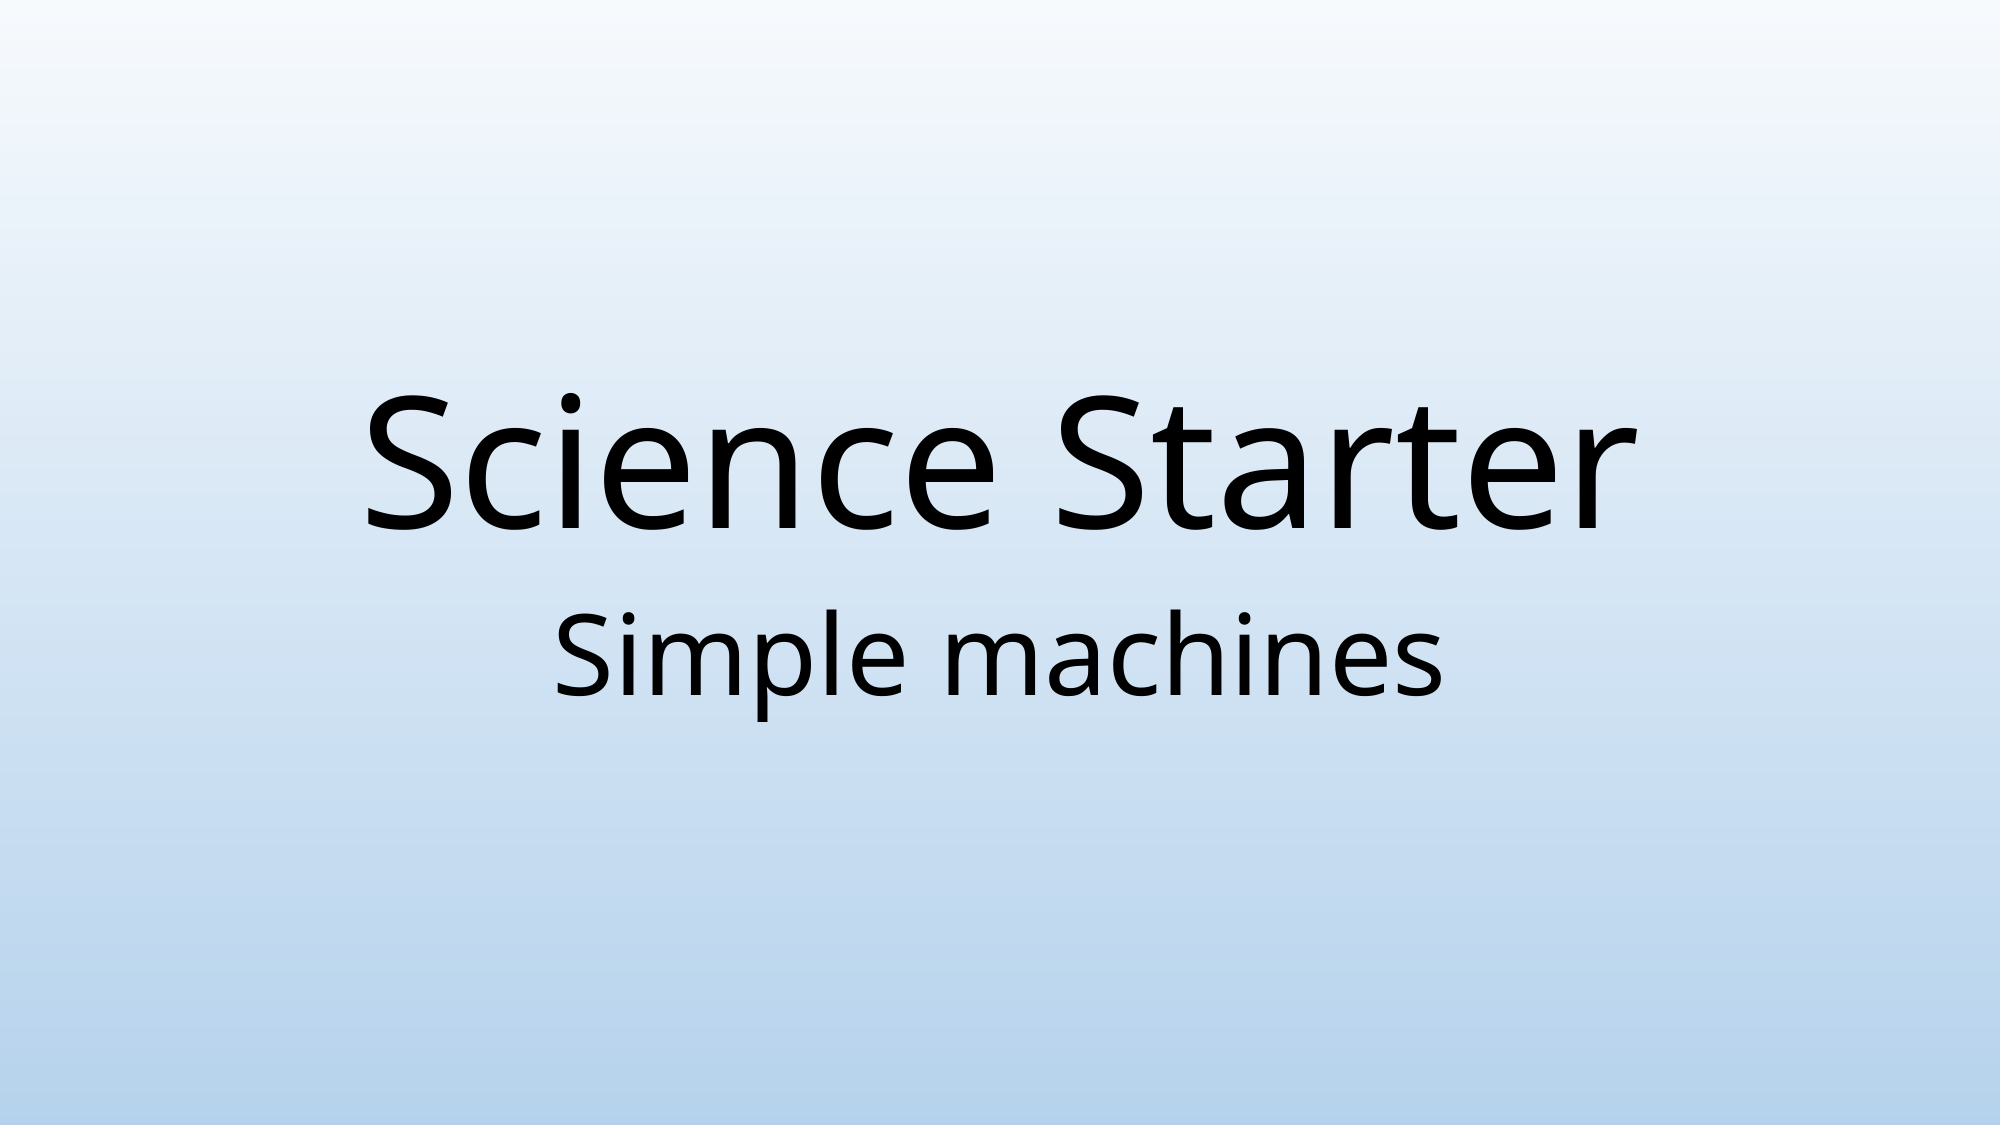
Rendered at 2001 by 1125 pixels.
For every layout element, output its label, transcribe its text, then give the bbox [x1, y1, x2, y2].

title Science Starter [249, 184, 1750, 576]
subtitle Simple machines [249, 590, 1750, 863]
